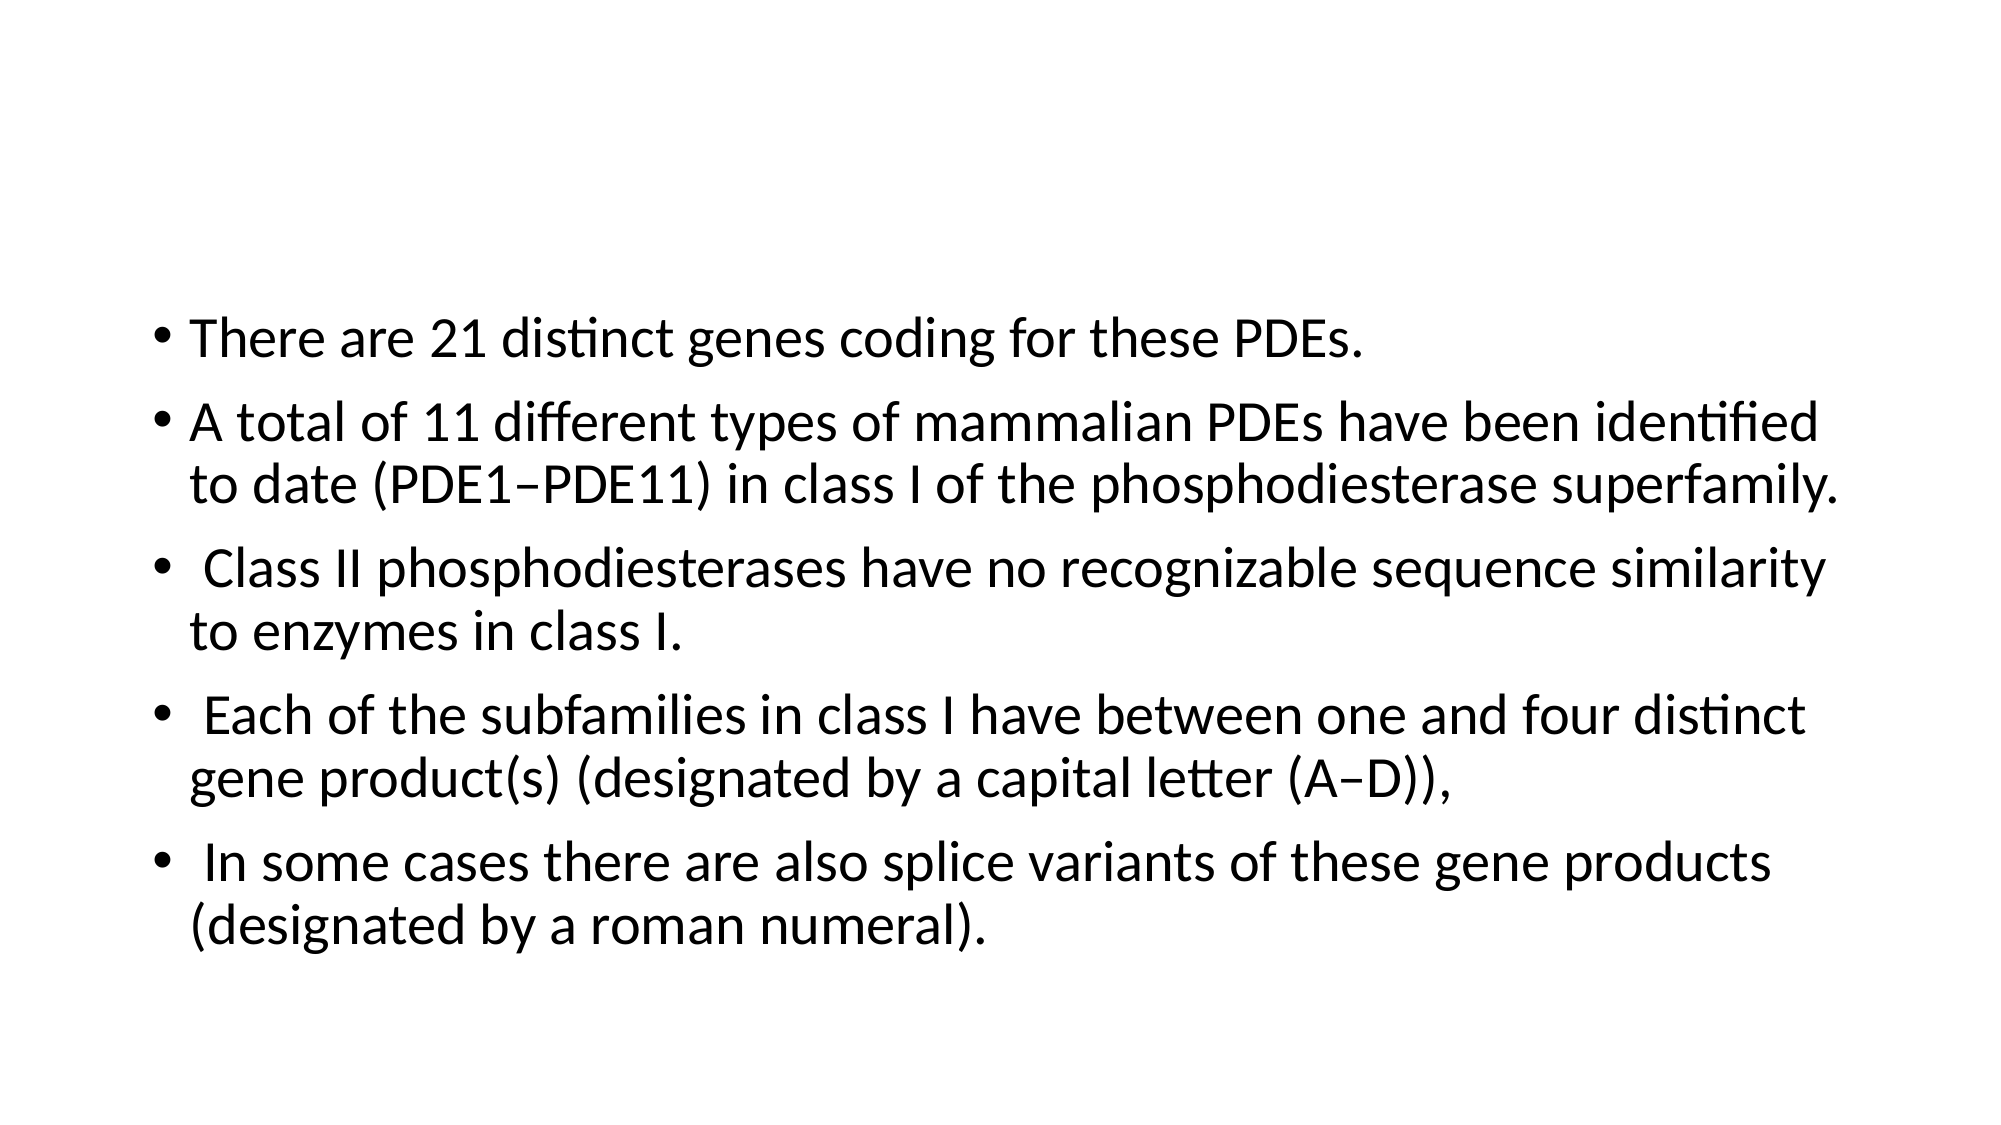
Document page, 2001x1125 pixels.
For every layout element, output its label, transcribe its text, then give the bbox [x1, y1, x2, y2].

list There are 21 distinct genes coding for these PDEs. A total of 11 different types of mammalian PDEs have been identified to date (PDE1–PDE11) in class I of the phosphodiesterase superfamily. Class II phosphodiesterases have no recognizable sequence similarity to enzymes in class I. Each of the subfamilies in class I have between one and four distinct gene product(s) (designated by a capital letter (A–D)), In some cases there are also splice variants of these gene products (designated by a roman numeral). [137, 299, 1863, 1014]
